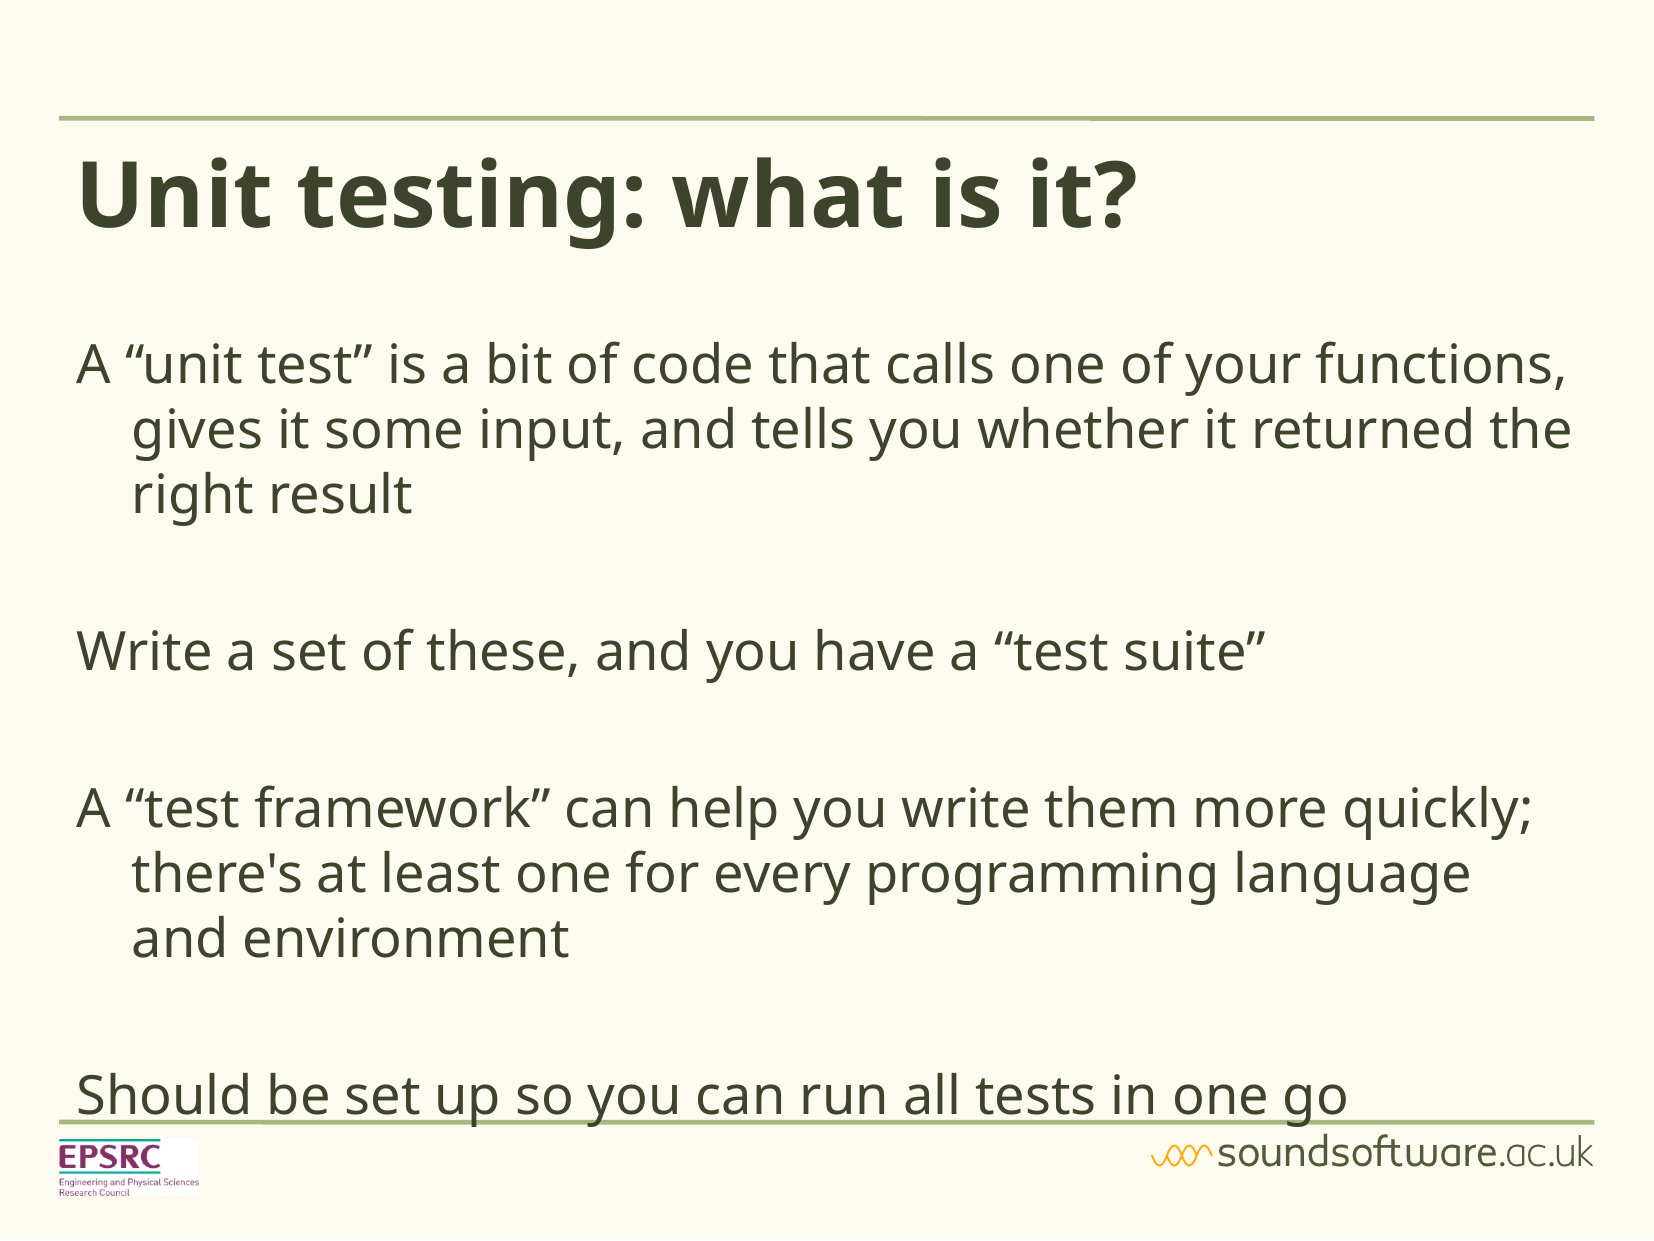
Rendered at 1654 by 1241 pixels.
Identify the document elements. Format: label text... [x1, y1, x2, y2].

picture [1151, 1133, 1593, 1167]
picture [59, 1139, 199, 1196]
list A “unit test” is a bit of code that calls one of your functions, gives it some input, and tells you whether it returned the right result Write a set of these, and you have a “test suite” A “test framework” can help you write them more quickly; there's at least one for every programming language and environment Should be set up so you can run all tests in one go [59, 321, 1592, 1138]
title Unit testing: what is it? [59, 109, 1593, 273]
